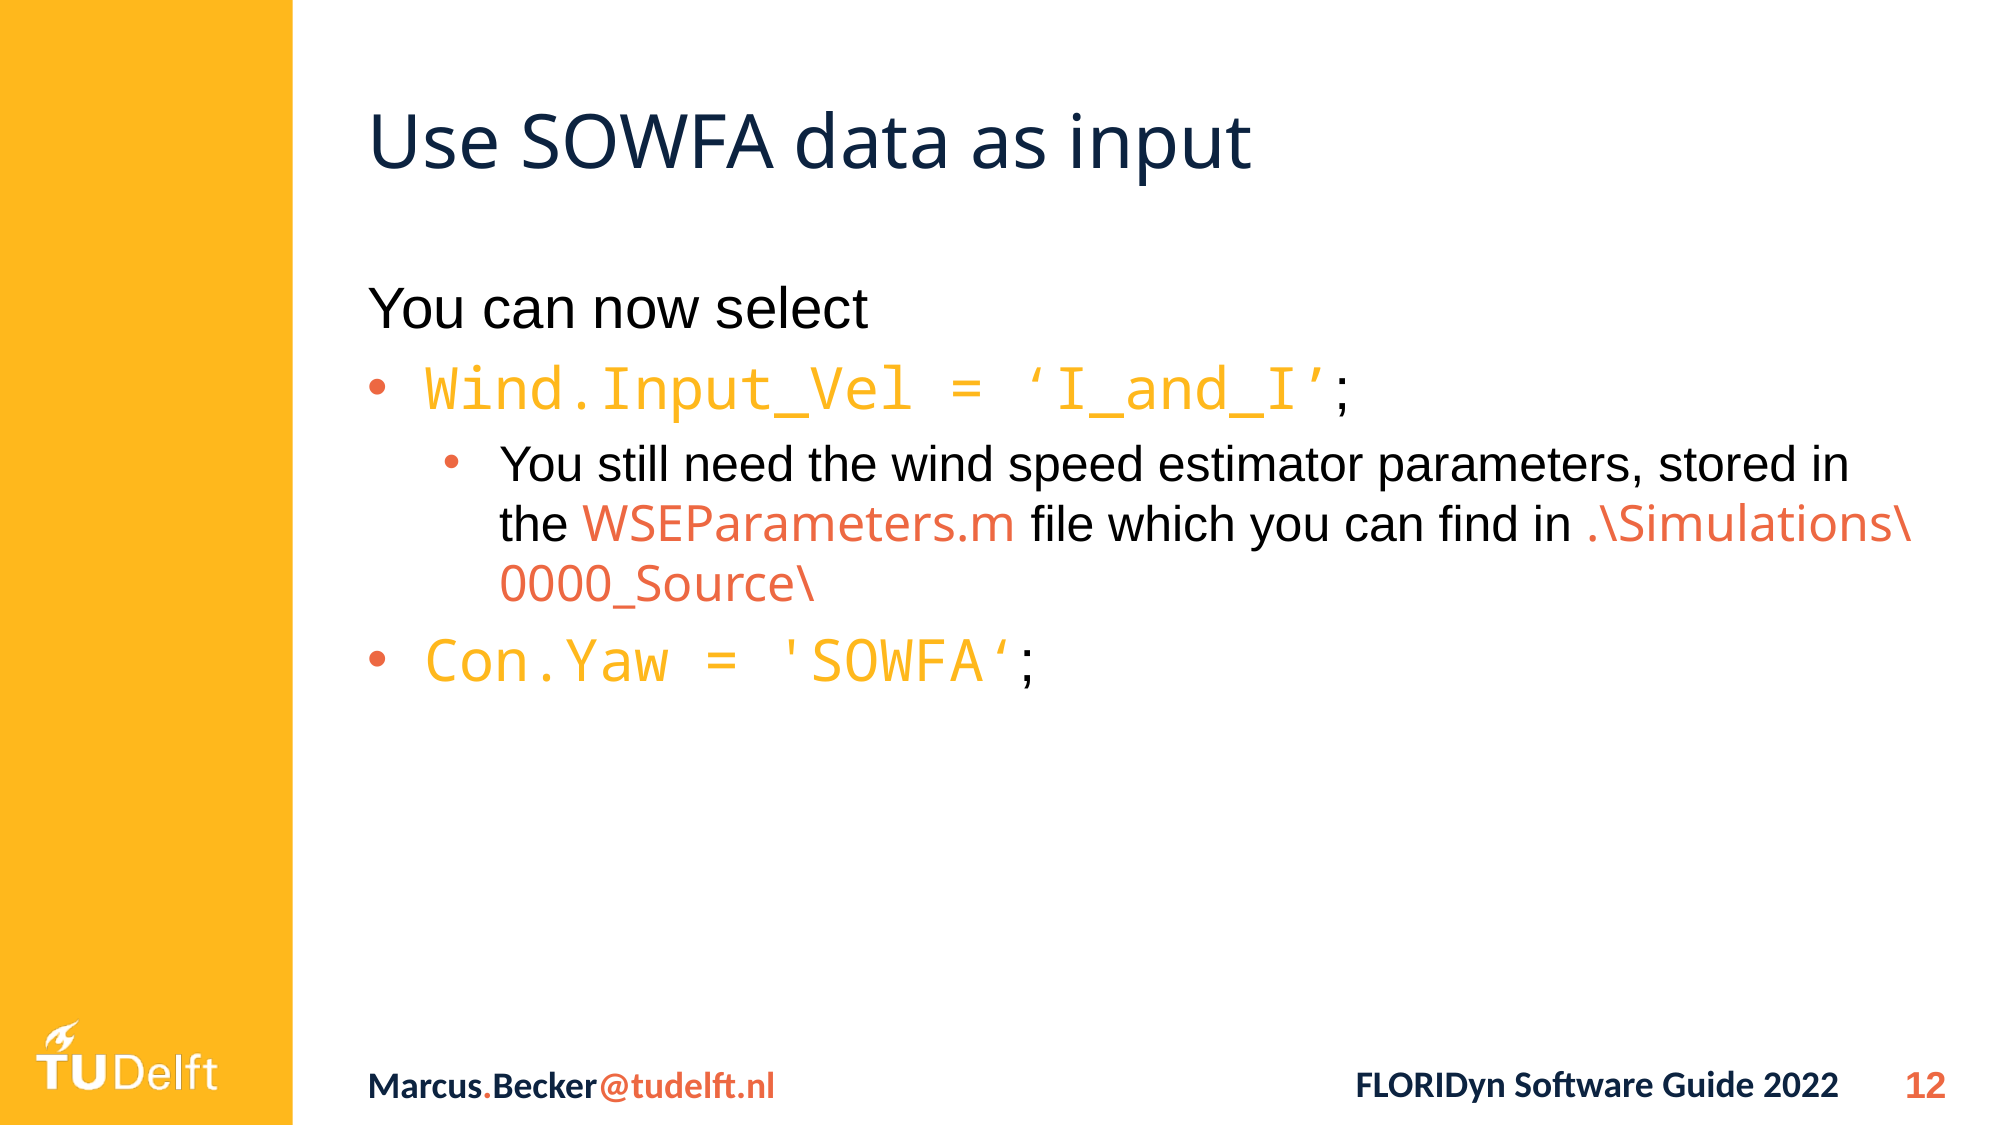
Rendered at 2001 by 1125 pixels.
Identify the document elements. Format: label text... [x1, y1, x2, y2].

list You can now select Wind.Input_Vel = ‘I_and_I’; You still need the wind speed estimator parameters, stored in the WSEParameters.m file which you can find in .\Simulations\0000_Source\ Con.Yaw = 'SOWFA‘; [352, 262, 1940, 1025]
title Use SOWFA data as input [352, 45, 1940, 233]
